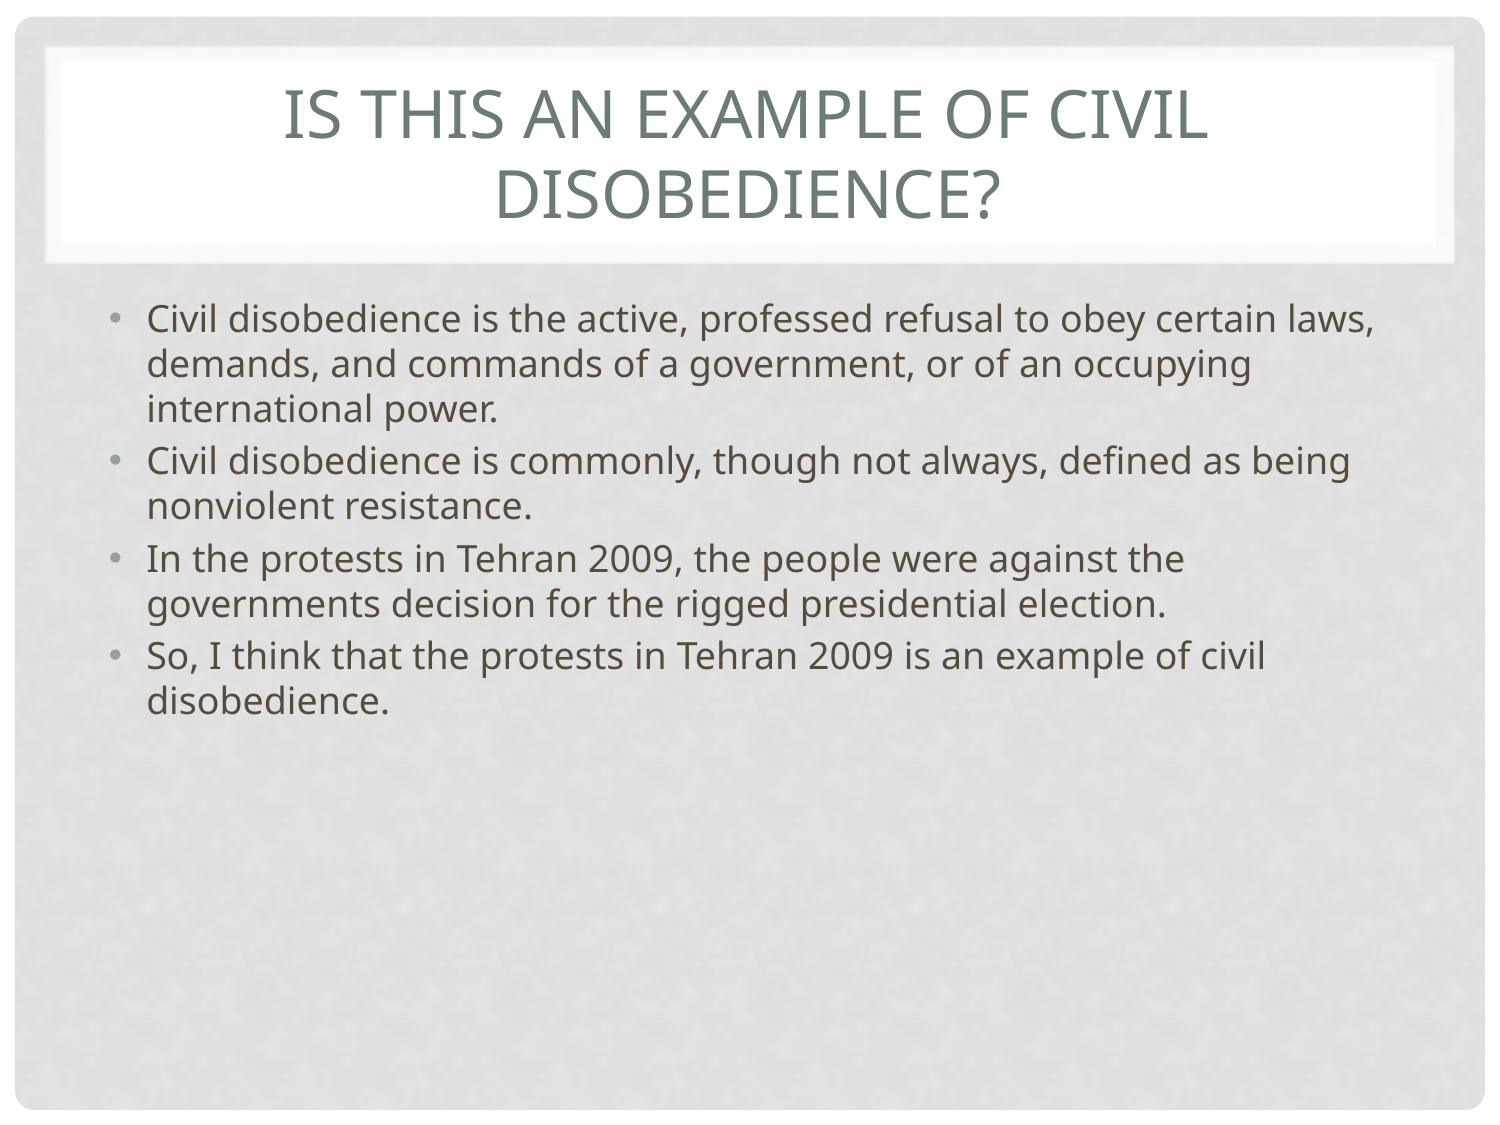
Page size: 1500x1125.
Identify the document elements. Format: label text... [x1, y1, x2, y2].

list Civil disobedience is the active, professed refusal to obey certain laws, demands, and commands of a government, or of an occupying international power. Civil disobedience is commonly, though not always, defined as being nonviolent resistance. In the protests in Tehran 2009, the people were against the governments decision for the rigged presidential election. So, I think that the protests in Tehran 2009 is an example of civil disobedience. [75, 287, 1425, 1005]
title Is this an example of civil disobedience? [69, 66, 1425, 238]
